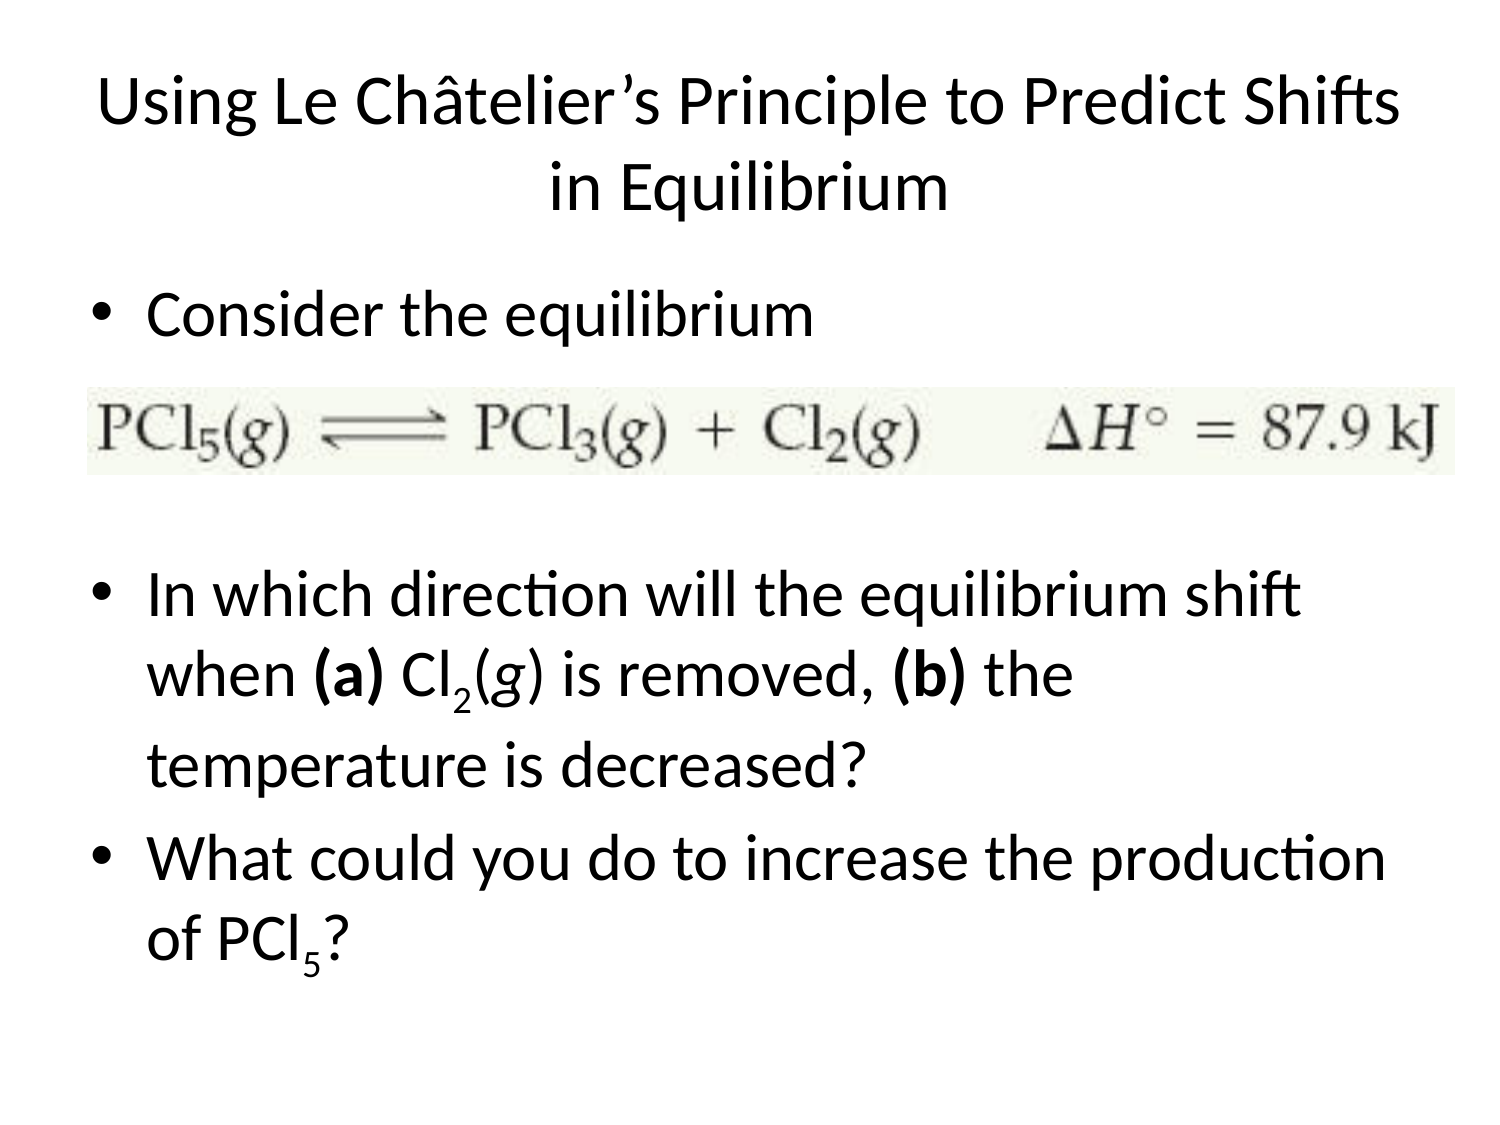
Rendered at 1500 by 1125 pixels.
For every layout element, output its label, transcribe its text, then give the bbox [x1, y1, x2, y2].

list Consider the equilibrium In which direction will the equilibrium shift when (a) Cl2(g) is removed, (b) the temperature is decreased? What could you do to increase the production of PCl5? [75, 262, 1425, 1005]
picture [87, 387, 1455, 476]
title Using Le Châtelier’s Principle to Predict Shifts in Equilibrium [75, 45, 1425, 233]
